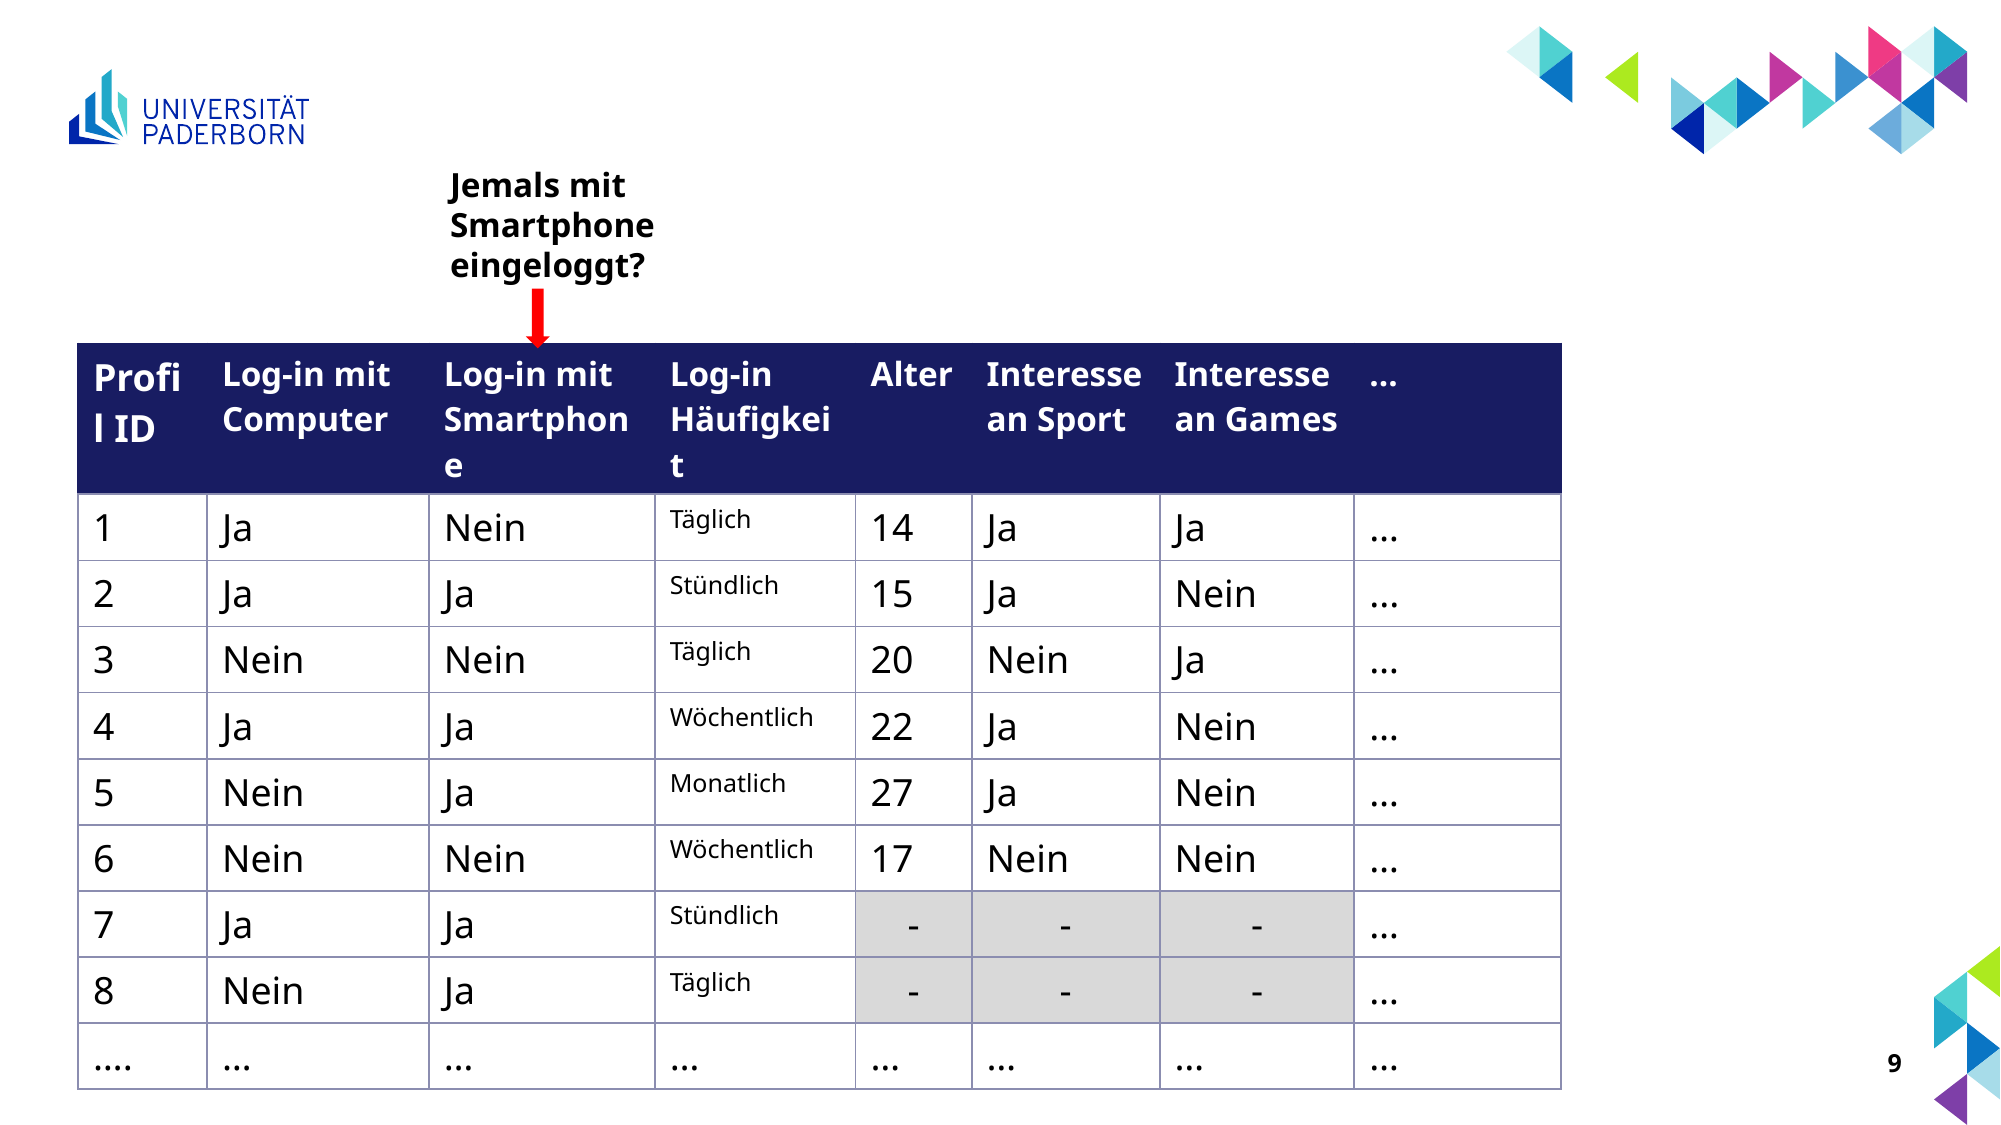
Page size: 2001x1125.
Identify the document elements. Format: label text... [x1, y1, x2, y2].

table_cell 8 [79, 958, 206, 1022]
table_cell Ja [430, 561, 654, 626]
table_cell Nein [430, 826, 654, 890]
slide_number 9 [1819, 1052, 1902, 1083]
table_cell 27 [856, 760, 971, 824]
table_cell Ja [1161, 495, 1353, 560]
table_cell Ja [973, 693, 1159, 758]
table_cell Nein [1161, 760, 1353, 824]
table_cell - [856, 958, 971, 1022]
table_header Log-in mit Computer [208, 344, 428, 493]
table_cell 5 [79, 760, 206, 824]
table_cell 14 [856, 495, 971, 560]
table_cell … [1355, 495, 1560, 560]
table_cell - [973, 892, 1159, 956]
table_cell … [1355, 826, 1560, 890]
table_cell … [208, 1024, 428, 1088]
table_cell 4 [79, 693, 206, 758]
table_cell Ja [208, 892, 428, 956]
table_cell 22 [856, 693, 971, 758]
table_cell Nein [430, 495, 654, 560]
table_cell Wöchentlich [656, 693, 855, 758]
table_cell - [856, 892, 971, 956]
table_header Profil ID [79, 344, 206, 493]
table_cell 17 [856, 826, 971, 890]
table_cell 15 [856, 561, 971, 626]
table_cell … [1355, 892, 1560, 956]
table_cell … [973, 1024, 1159, 1088]
table_cell Nein [208, 958, 428, 1022]
table_cell … [430, 1024, 654, 1088]
table_header Interesse an Games [1161, 344, 1353, 493]
table_cell Nein [208, 760, 428, 824]
text_box Jemals mit Smartphone eingeloggt? [435, 156, 679, 292]
table_cell Ja [430, 892, 654, 956]
table_header Log-in mit Smartphone [430, 344, 654, 493]
table_cell Täglich [656, 958, 855, 1022]
table_cell Ja [430, 760, 654, 824]
table_cell Nein [208, 627, 428, 692]
table_header Alter [856, 344, 971, 493]
text_box [525, 292, 550, 349]
table_cell Ja [430, 958, 654, 1022]
table_cell Stündlich [656, 892, 855, 956]
table_cell Nein [208, 826, 428, 890]
table_cell 3 [79, 627, 206, 692]
table_header Interesse an Sport [973, 344, 1159, 493]
table_header Log-in Häufigkeit [656, 344, 855, 493]
table_cell 2 [79, 561, 206, 626]
table_cell 7 [79, 892, 206, 956]
table_cell 20 [856, 627, 971, 692]
table_cell Nein [1161, 561, 1353, 626]
table_cell Nein [1161, 693, 1353, 758]
table_cell Ja [973, 561, 1159, 626]
table_cell Nein [973, 826, 1159, 890]
table_cell … [1355, 1024, 1560, 1088]
table_cell Ja [973, 760, 1159, 824]
table_cell - [973, 958, 1159, 1022]
table_cell Ja [208, 561, 428, 626]
table_cell … [1355, 958, 1560, 1022]
table_cell … [1355, 627, 1560, 692]
table_cell … [656, 1024, 855, 1088]
table_cell … [1355, 760, 1560, 824]
table_cell Ja [1161, 627, 1353, 692]
table_header … [1355, 344, 1560, 493]
table_cell 6 [79, 826, 206, 890]
table_cell …. [79, 1024, 206, 1088]
table_cell Ja [973, 495, 1159, 560]
table_cell Monatlich [656, 760, 855, 824]
table_cell - [1161, 892, 1353, 956]
table_cell Täglich [656, 627, 855, 692]
table_cell … [1355, 693, 1560, 758]
table_cell Ja [208, 693, 428, 758]
table_cell Wöchentlich [656, 826, 855, 890]
table_cell Täglich [656, 495, 855, 560]
table_cell Nein [430, 627, 654, 692]
table_cell Nein [1161, 826, 1353, 890]
table_cell Ja [430, 693, 654, 758]
table_cell … [856, 1024, 971, 1088]
table_cell … [1161, 1024, 1353, 1088]
table_cell 1 [79, 495, 206, 560]
table_cell Nein [973, 627, 1159, 692]
table_cell Stündlich [656, 561, 855, 626]
table_cell - [1161, 958, 1353, 1022]
table_cell ... [1355, 561, 1560, 626]
table_cell Ja [208, 495, 428, 560]
